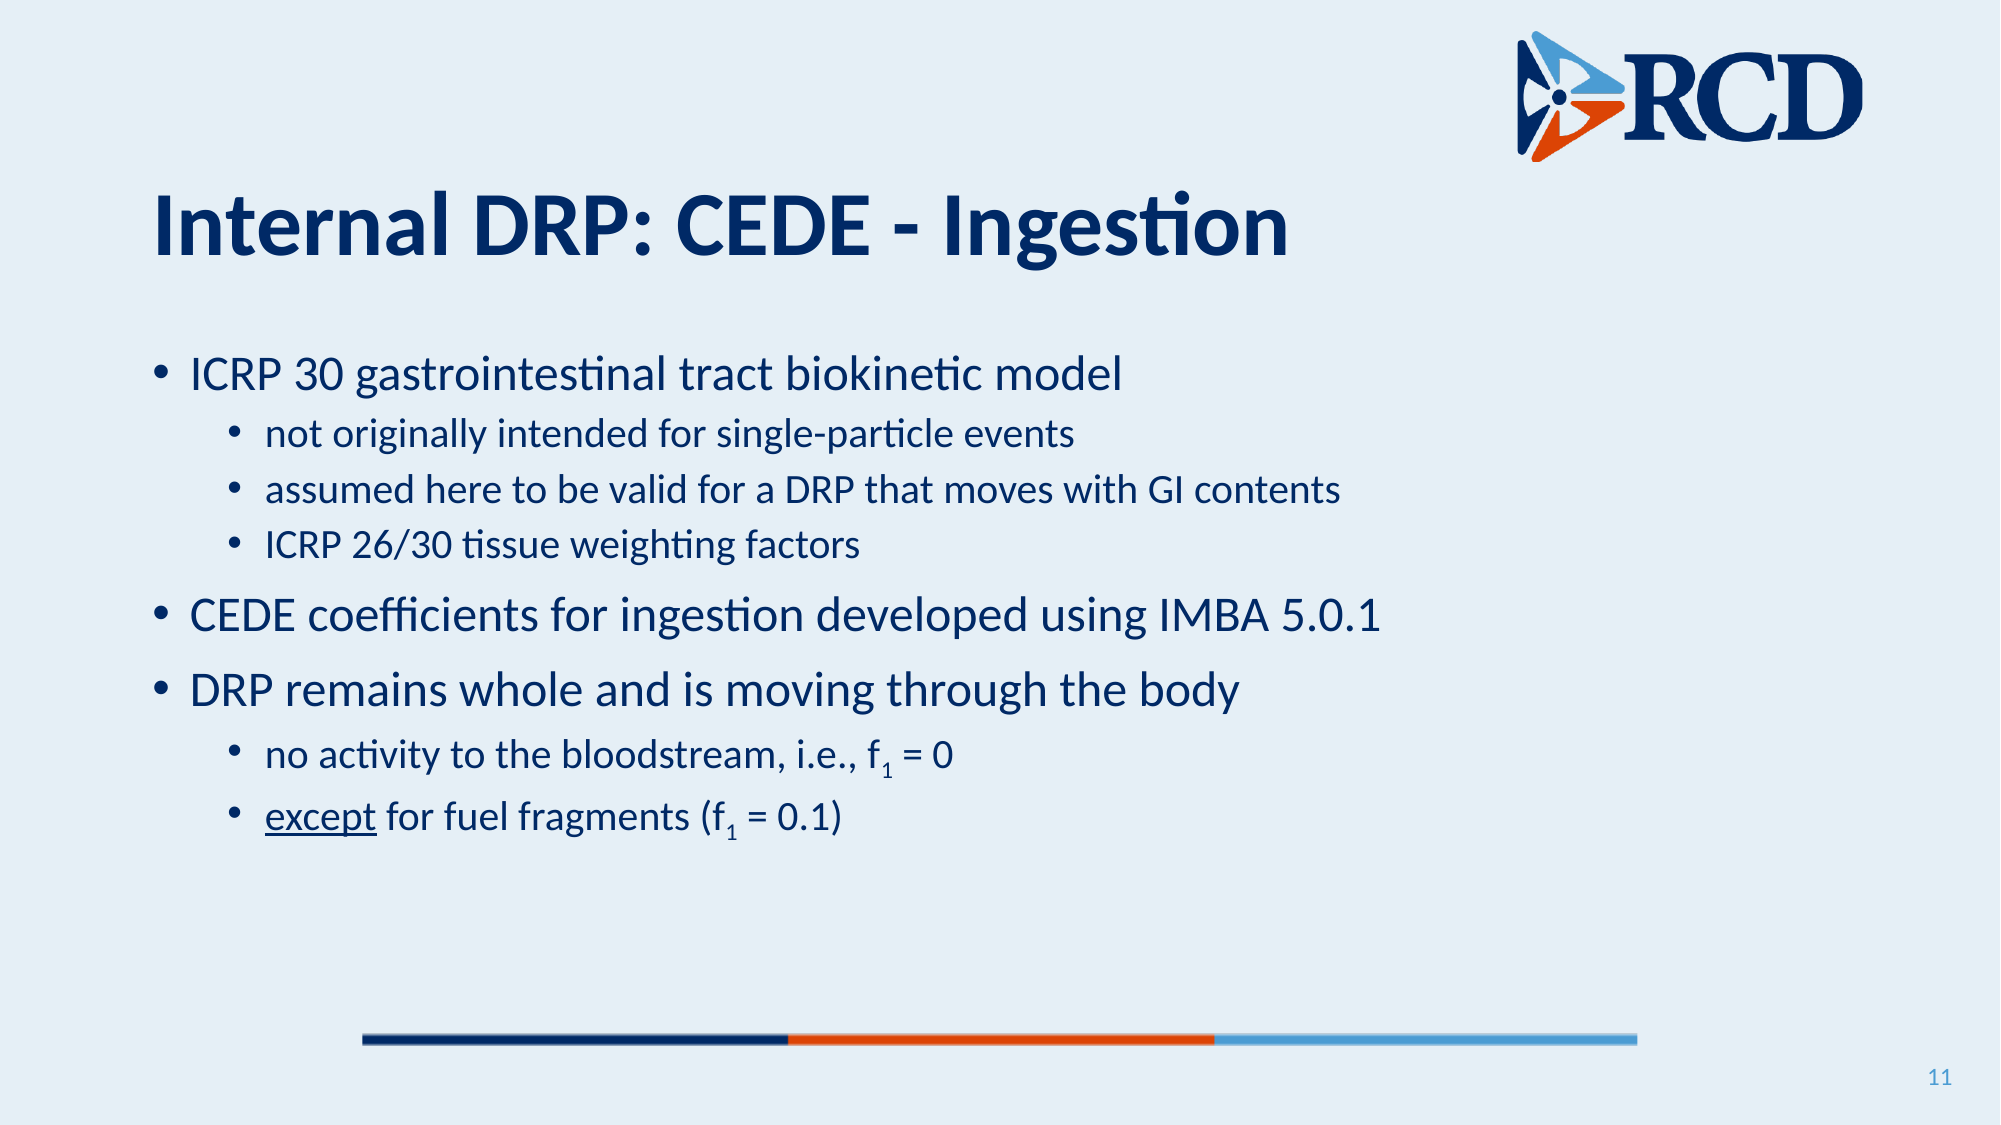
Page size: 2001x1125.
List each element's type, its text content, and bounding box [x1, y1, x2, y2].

list ICRP 30 gastrointestinal tract biokinetic model not originally intended for single-particle events assumed here to be valid for a DRP that moves with GI contents ICRP 26/30 tissue weighting factors CEDE coefficients for ingestion developed using IMBA 5.0.1 DRP remains whole and is moving through the body no activity to the bloodstream, i.e., f1 = 0 except for fuel fragments (f1 = 0.1) [137, 339, 1683, 1046]
slide_number 11 [1517, 1045, 1968, 1106]
text_box Internal DRP: CEDE - Ingestion [137, 143, 1863, 309]
